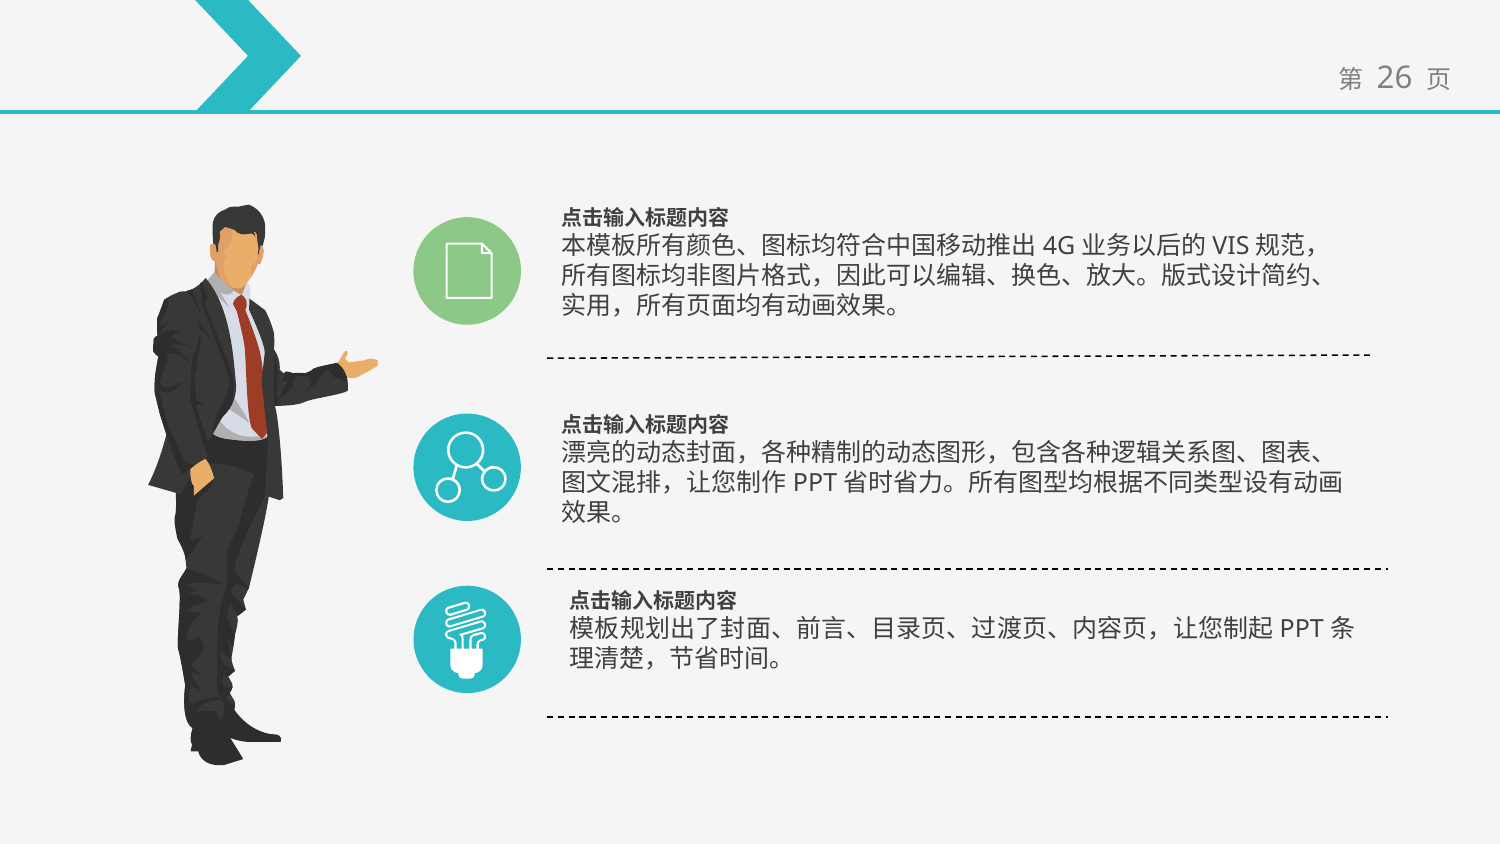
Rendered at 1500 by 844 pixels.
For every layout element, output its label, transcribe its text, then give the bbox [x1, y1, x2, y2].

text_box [413, 413, 521, 521]
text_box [413, 217, 521, 325]
text_box 点击输入标题内容 模板规划出了封面、前言、目录页、过渡页、内容页，让您制起PPT条理清楚，节省时间。 [555, 579, 1370, 680]
text_box 点击输入标题内容 本模板所有颜色、图标均符合中国移动推出4G业务以后的VIS规范，所有图标均非图片格式，因此可以编辑、换色、放大。版式设计简约、实用，所有页面均有动画效果。 [547, 197, 1370, 327]
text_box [413, 585, 521, 694]
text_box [547, 355, 1370, 359]
text_box 点击输入标题内容 漂亮的动态封面，各种精制的动态图形，包含各种逻辑关系图、图表、图文混排，让您制作PPT省时省力。所有图型均根据不同类型设有动画效果。 [547, 403, 1370, 534]
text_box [148, 204, 378, 768]
